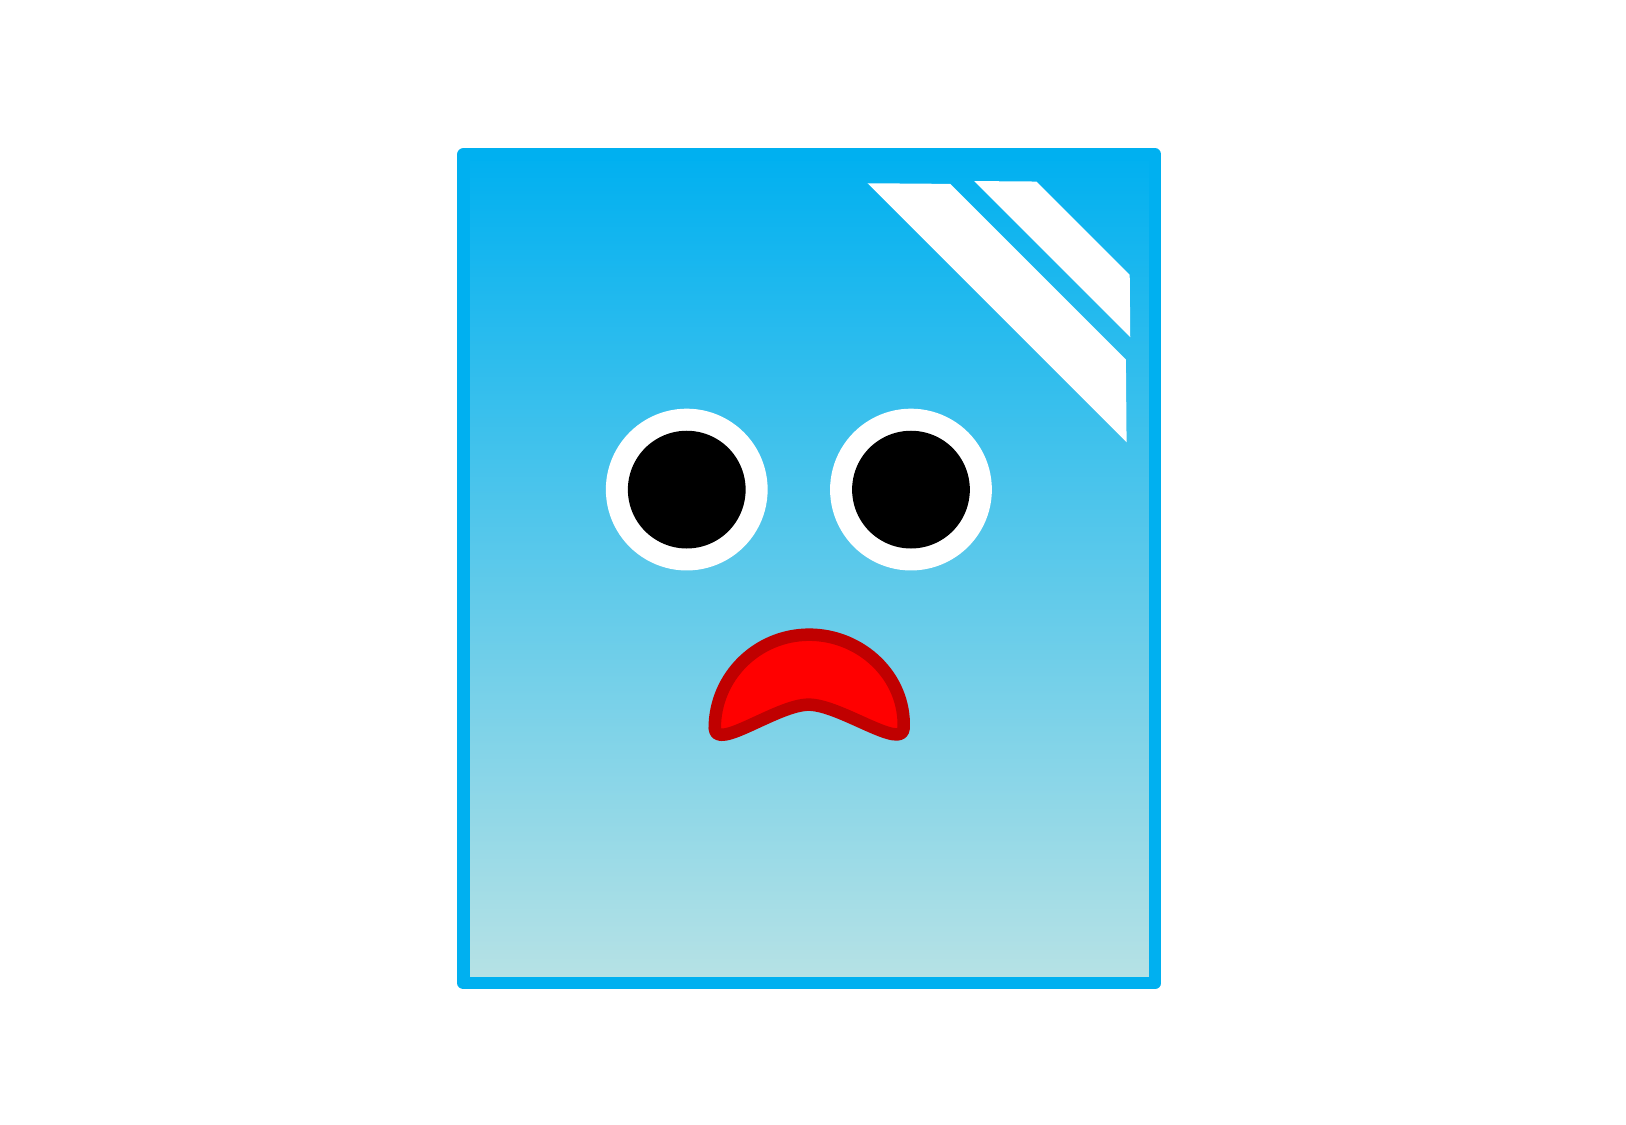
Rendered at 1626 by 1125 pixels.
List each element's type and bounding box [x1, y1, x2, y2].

text_box [463, 108, 1156, 984]
